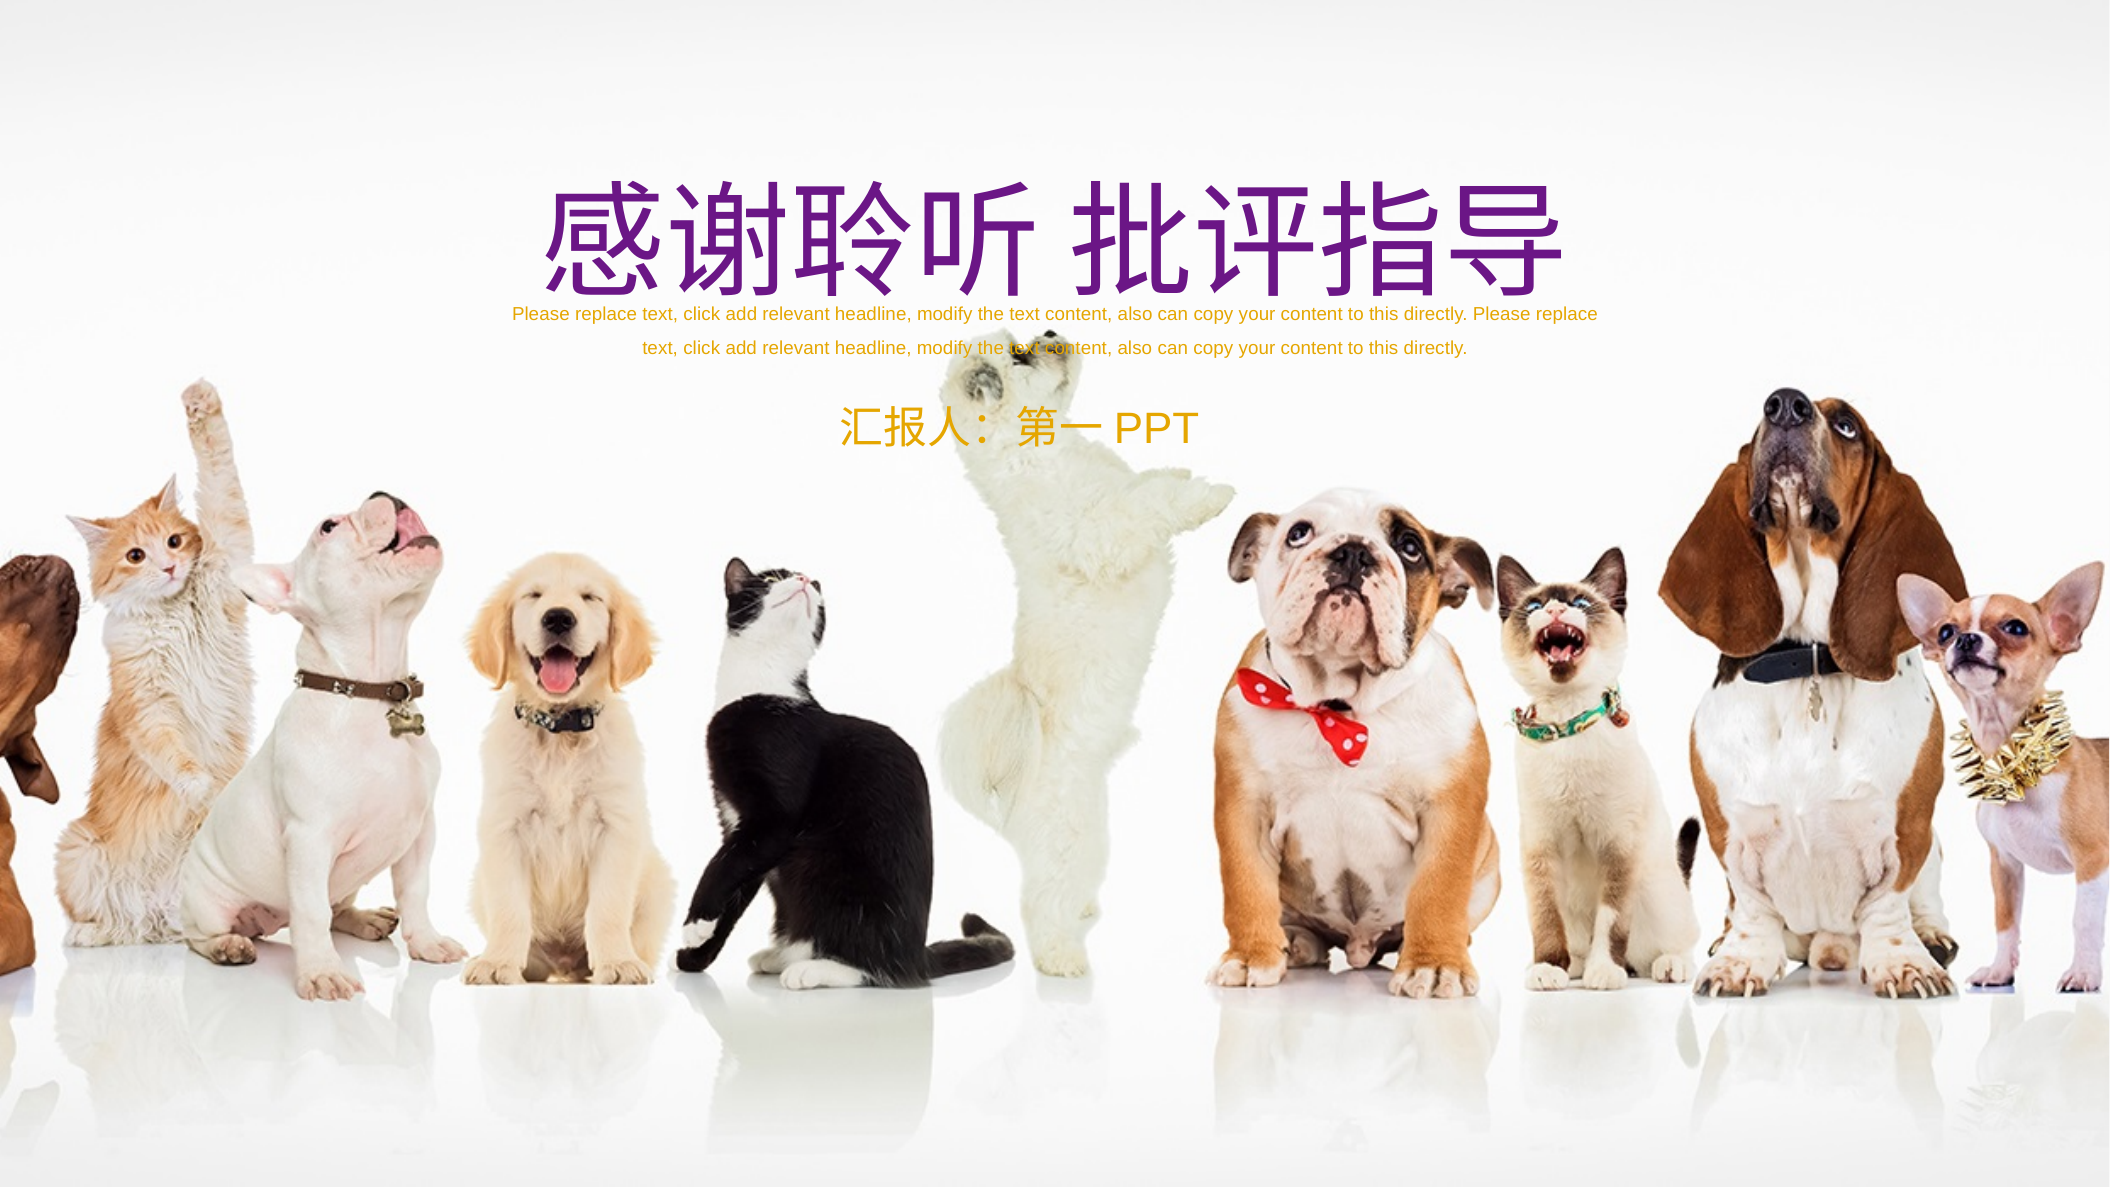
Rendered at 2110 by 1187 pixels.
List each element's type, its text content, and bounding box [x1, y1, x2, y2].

text_box [0, 0, 2110, 1187]
text_box 感谢聆听 批评指导 [378, 108, 1731, 319]
text_box 汇报人：第一PPT [806, 376, 1233, 460]
text_box Please replace text, click add relevant headline, modify the text content, also can copy your content to this directly. Please replace text, click add relevant headline, modify the text content, also can copy your content to this directly. [487, 319, 1622, 400]
